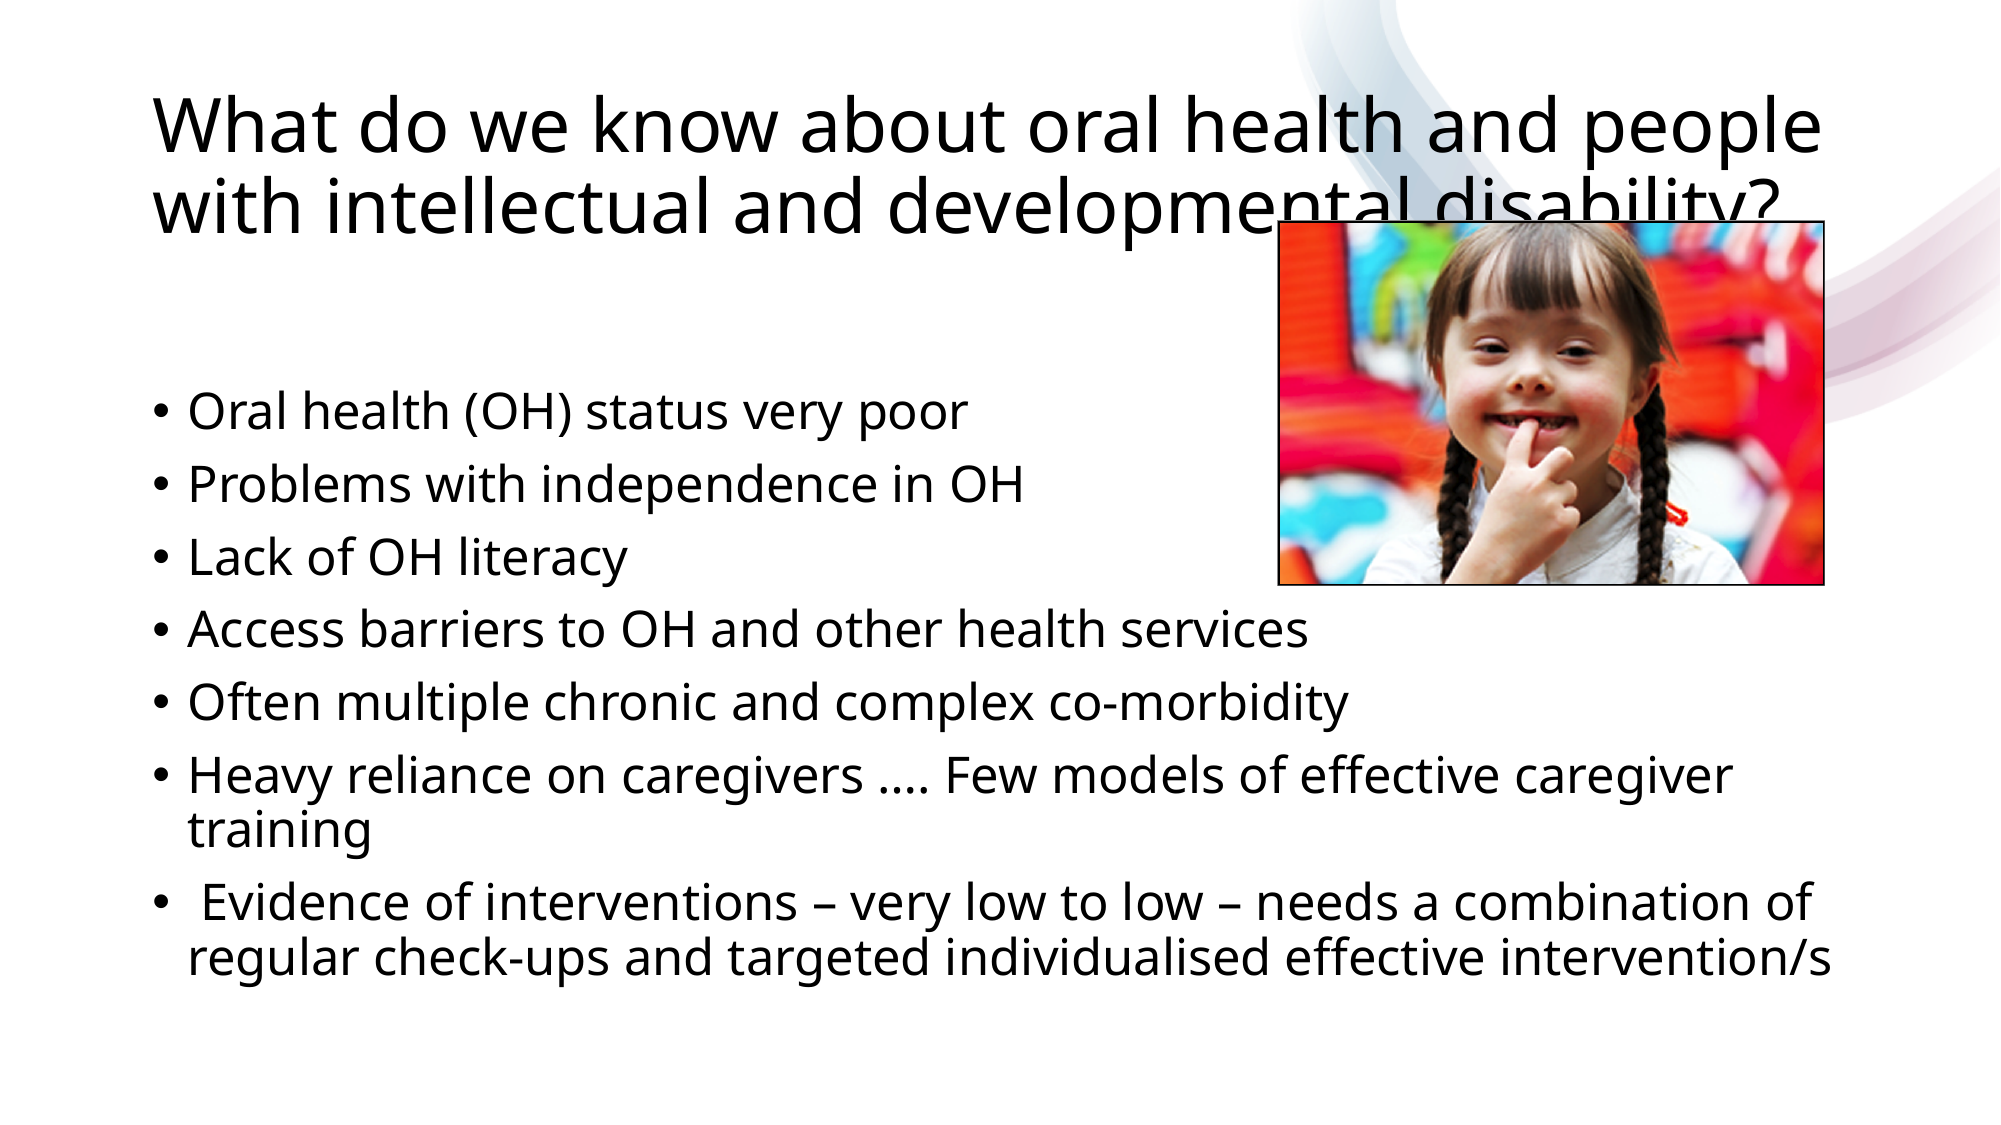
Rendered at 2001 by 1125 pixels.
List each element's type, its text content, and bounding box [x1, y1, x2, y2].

picture [0, 0, 2000, 1125]
title What do we know about oral health and people with intellectual and developmental disability? [137, 59, 1863, 278]
list Oral health (OH) status very poor Problems with independence in OH Lack of OH literacy Access barriers to OH and other health services Often multiple chronic and complex co-morbidity Heavy reliance on caregivers …. Few models of effective caregiver training Evidence of interventions – very low to low – needs a combination of regular check-ups and targeted individualised effective intervention/s [137, 299, 1863, 1014]
